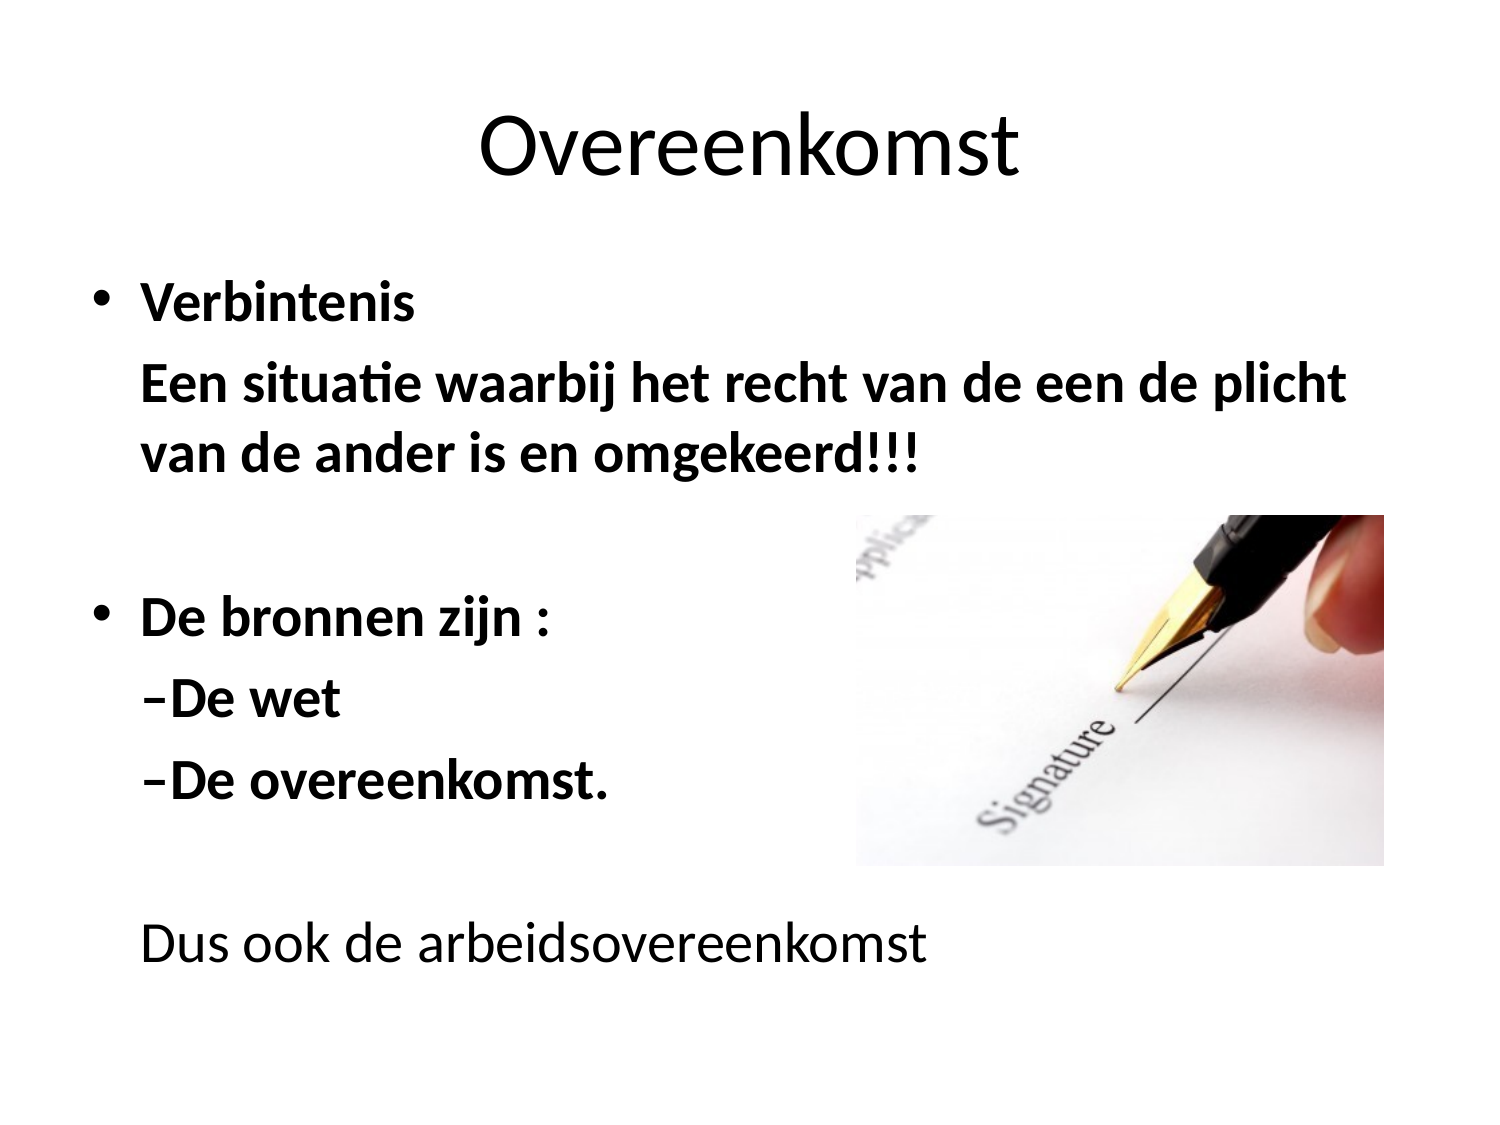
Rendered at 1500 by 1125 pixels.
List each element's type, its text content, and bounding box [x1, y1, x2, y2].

picture [856, 514, 1384, 866]
list Verbintenis Een situatie waarbij het recht van de een de plicht van de ander is en omgekeerd!!! De bronnen zijn : –De wet –De overeenkomst. Dus ook de arbeidsovereenkomst [76, 255, 1427, 1083]
title Overeenkomst [75, 45, 1425, 233]
